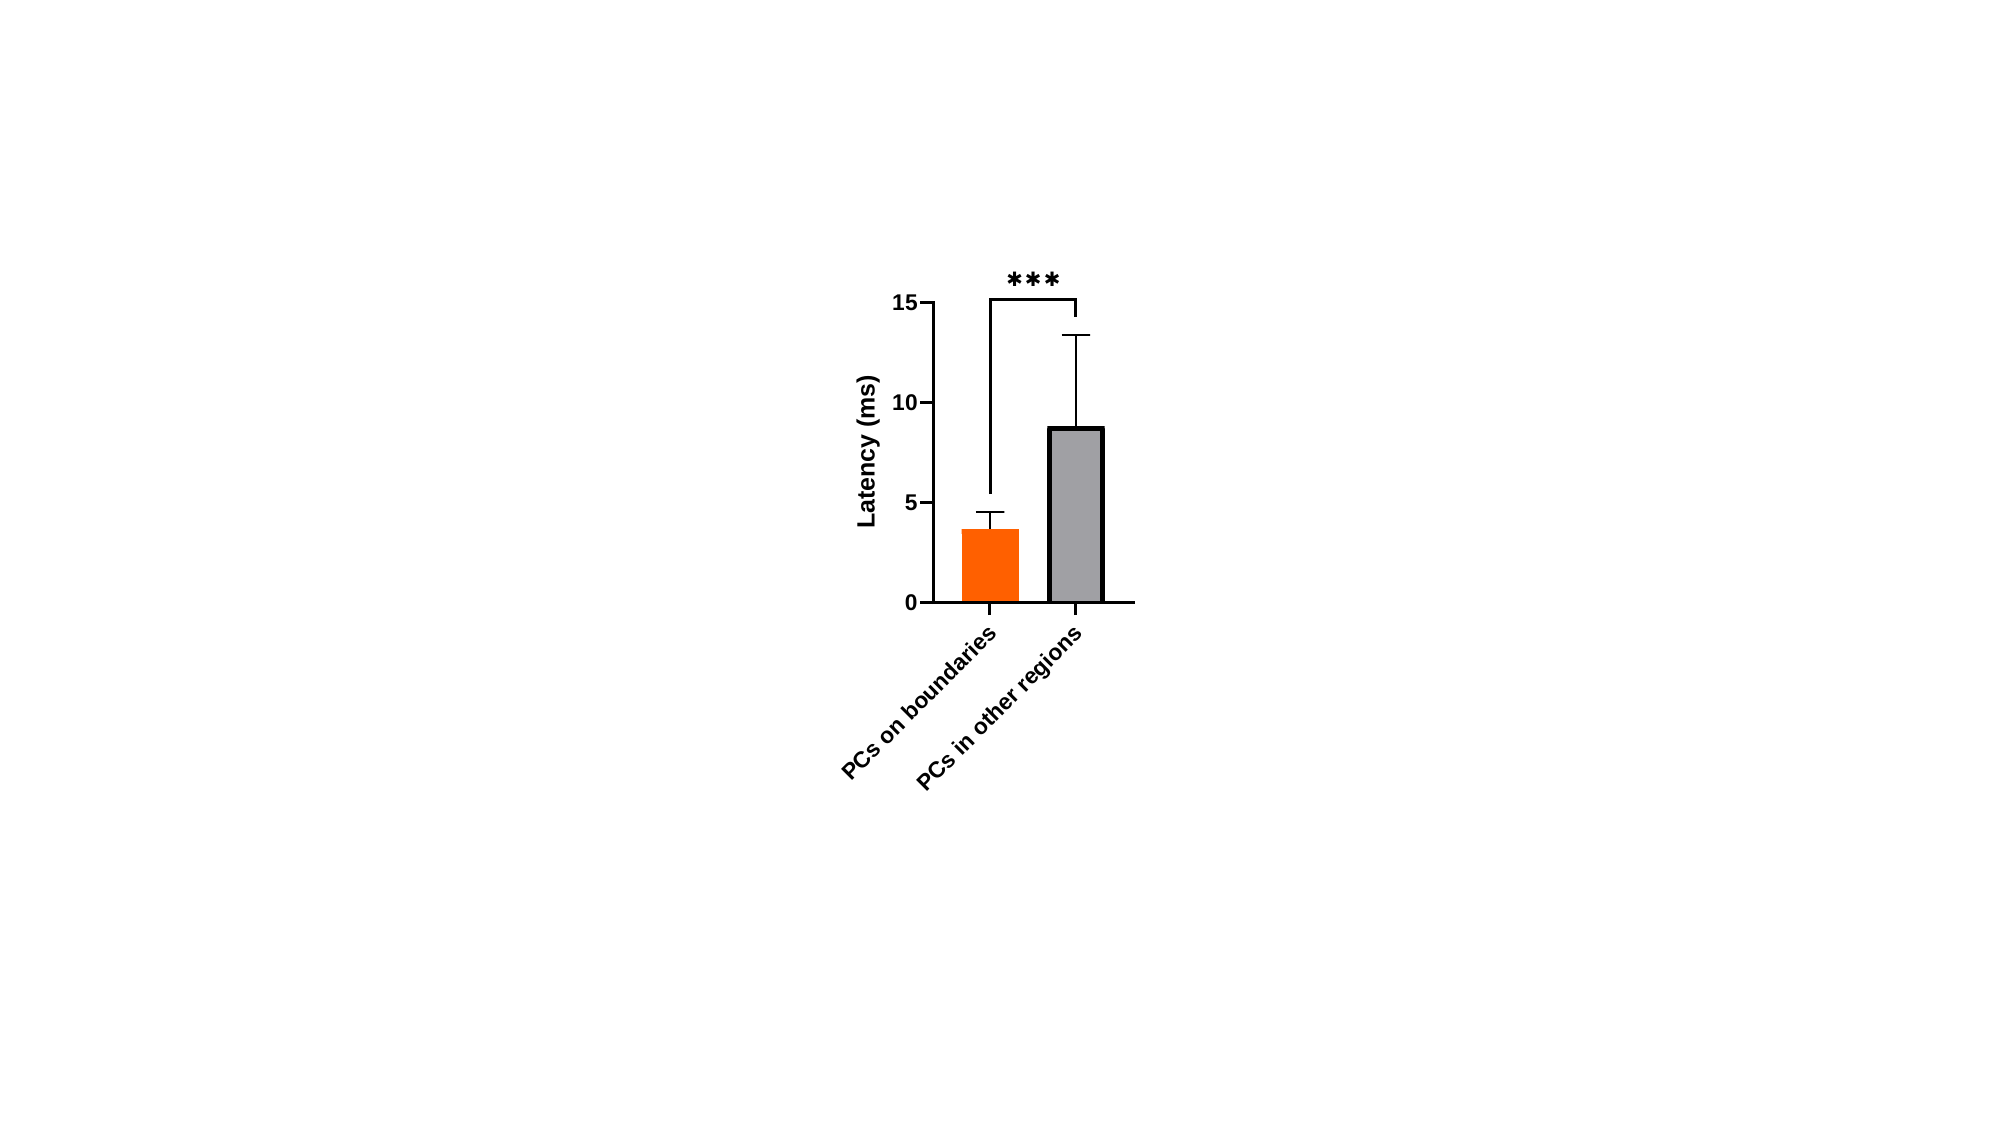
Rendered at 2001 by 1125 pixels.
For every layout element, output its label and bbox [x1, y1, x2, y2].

text_box [821, 241, 1179, 883]
